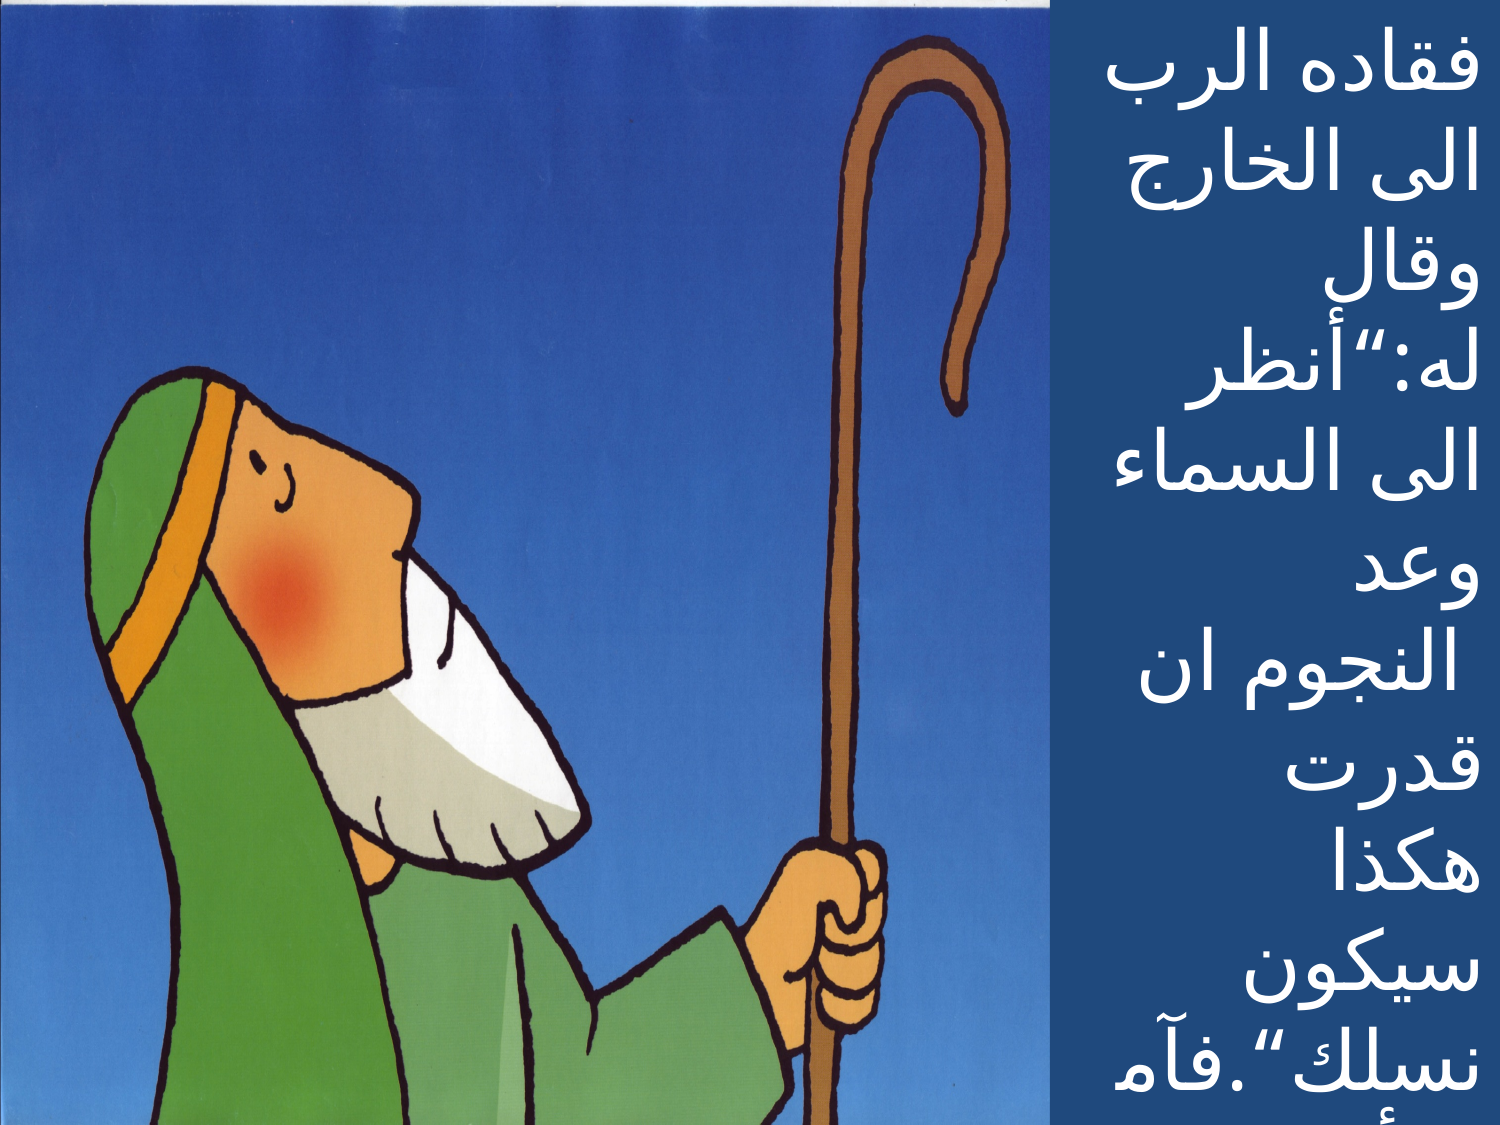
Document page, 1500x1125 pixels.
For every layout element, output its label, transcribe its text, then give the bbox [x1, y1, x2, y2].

picture [0, 0, 1088, 1125]
text_box فقاده الرب الى الخارج وقال له:“أنظر الى السماء وعد النجوم ان قدرت هكذا سيكون نسلك“.فآمن أبرام بالرب فبرره الرب بايمانه [1088, 0, 1500, 1125]
